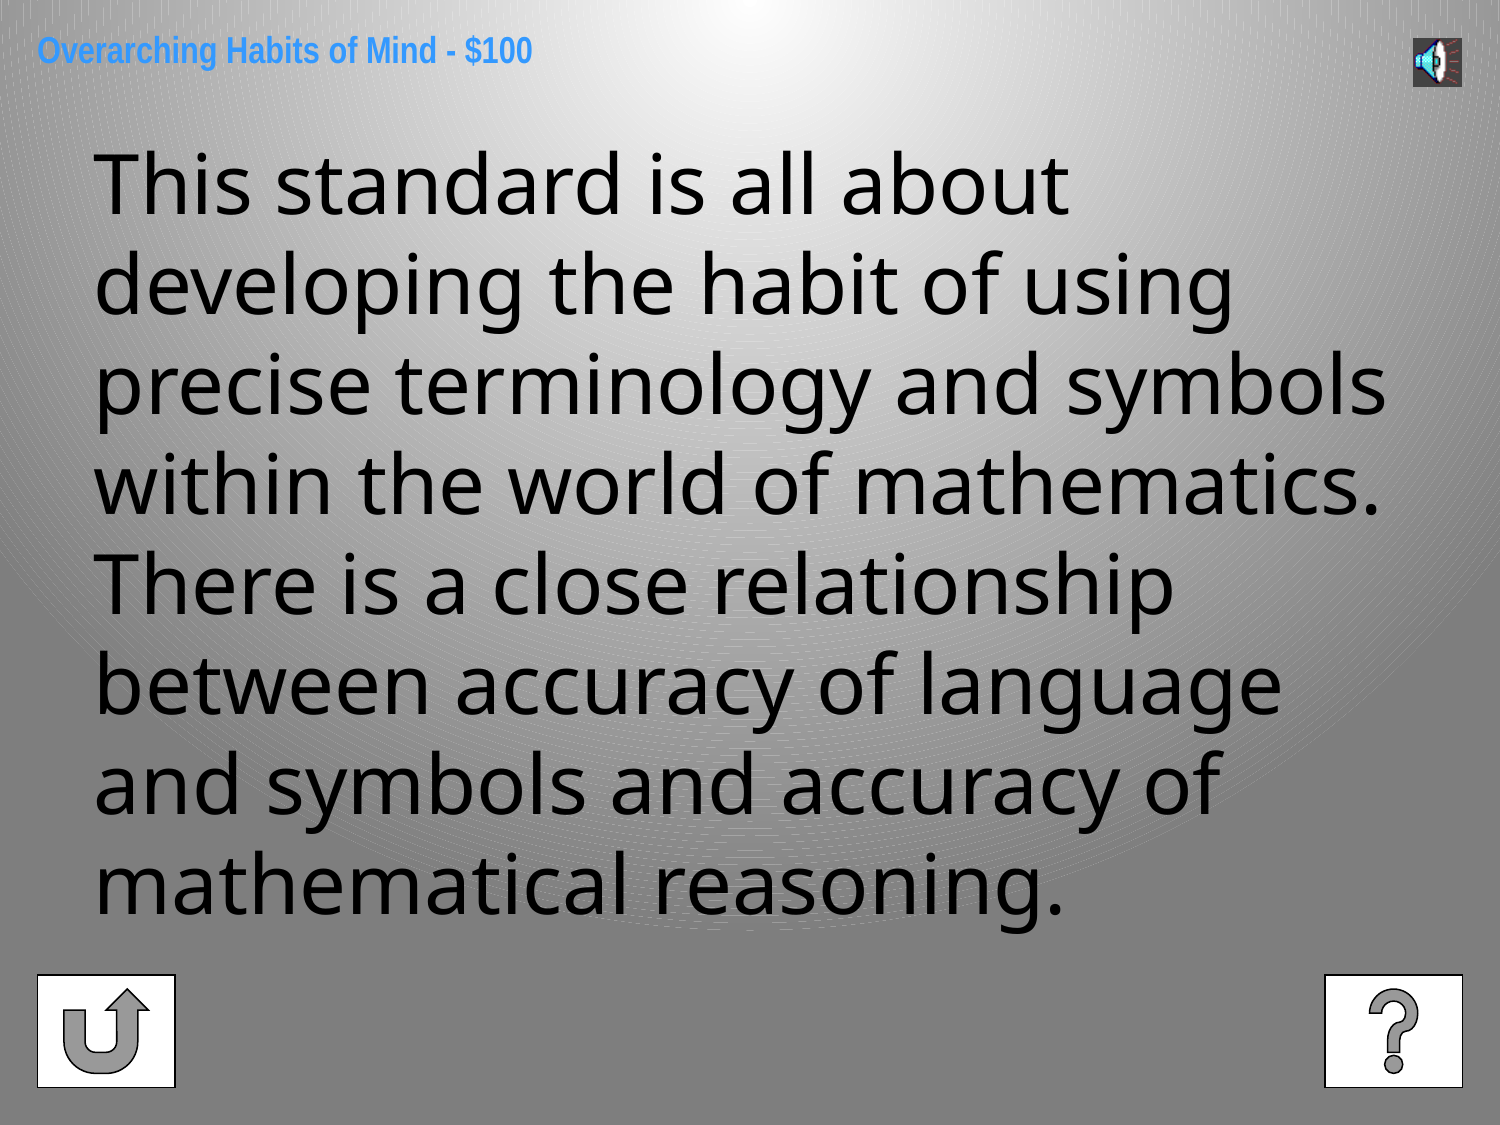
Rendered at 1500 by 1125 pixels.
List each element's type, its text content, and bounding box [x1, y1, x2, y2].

text_box [1324, 975, 1463, 1088]
text_box Overarching Habits of Mind - $100 [22, 18, 1025, 94]
text_box This standard is all about developing the habit of using precise terminology and symbols within the world of mathematics. There is a close relationship between accuracy of language and symbols and accuracy of mathematical reasoning. [74, 162, 1425, 900]
picture [1412, 37, 1463, 88]
text_box [37, 975, 175, 1088]
